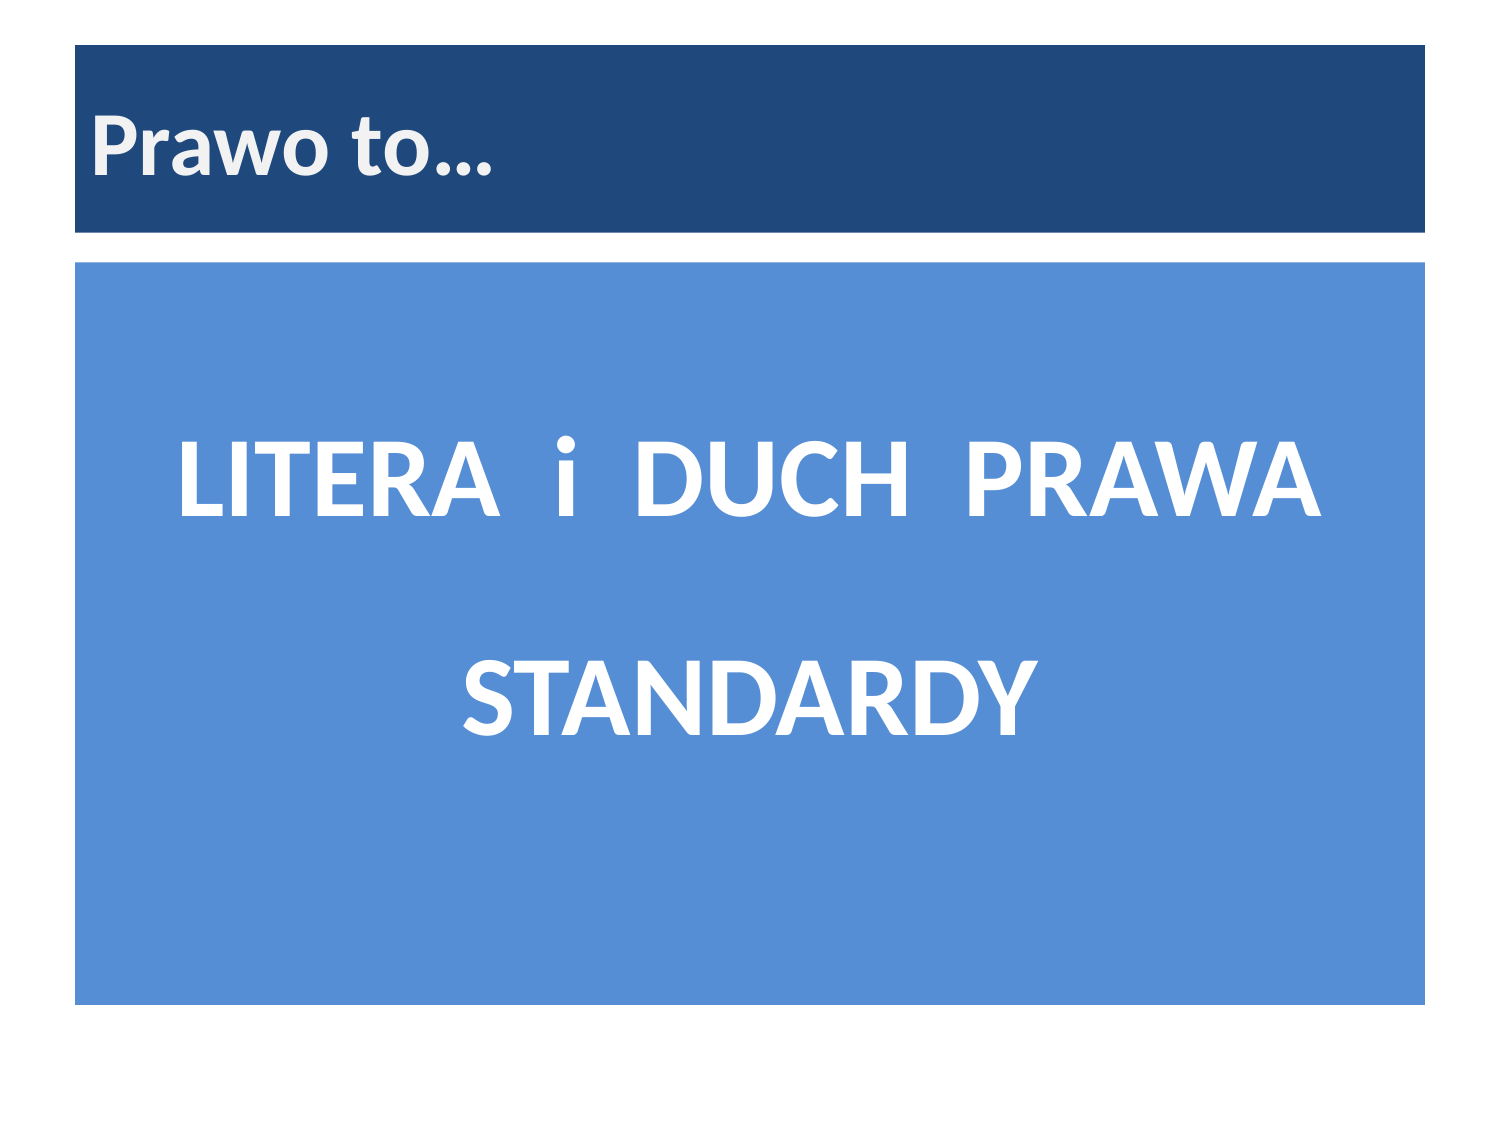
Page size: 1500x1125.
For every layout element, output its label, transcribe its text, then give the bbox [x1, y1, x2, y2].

list LITERA i DUCH PRAWA STANDARDY [75, 262, 1425, 1005]
title Prawo to… [75, 45, 1425, 233]
